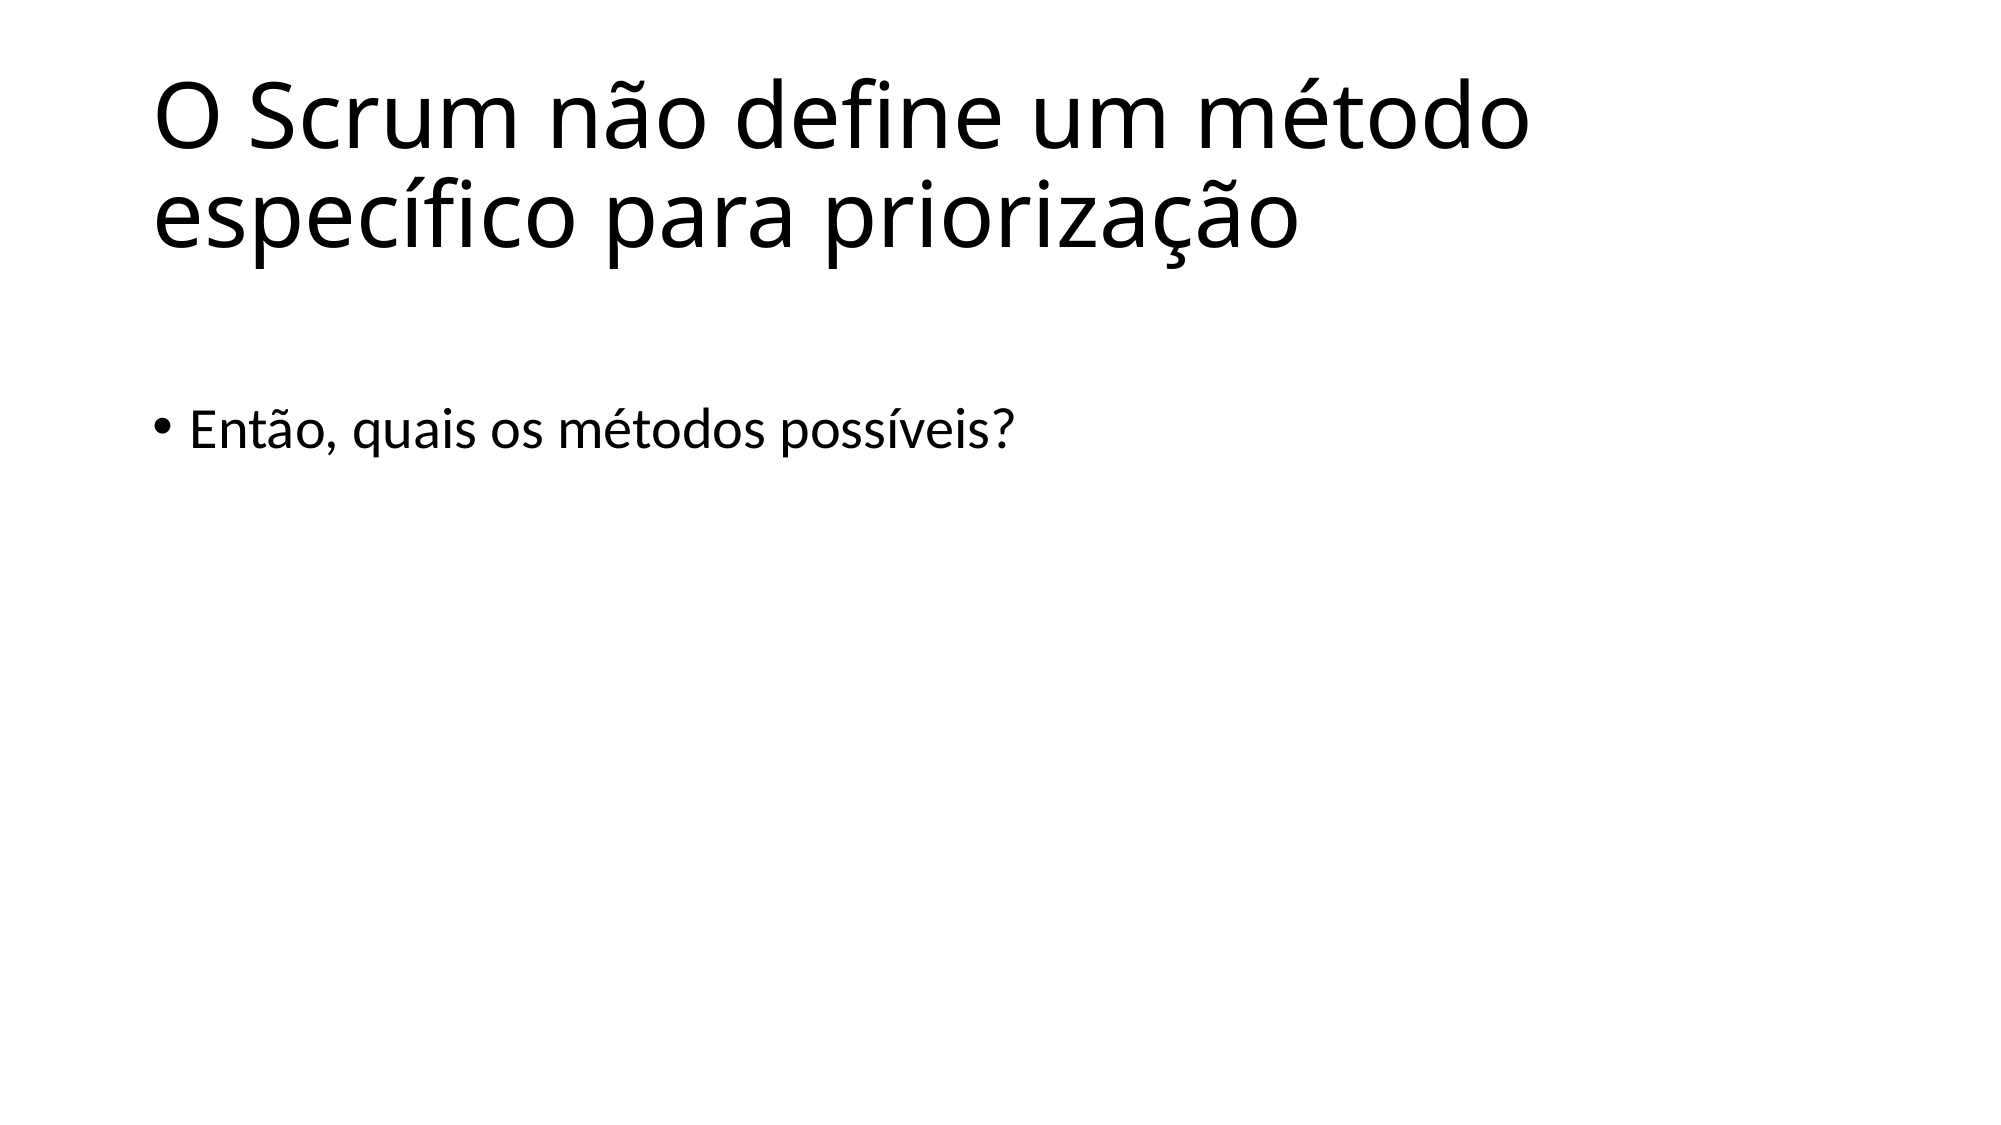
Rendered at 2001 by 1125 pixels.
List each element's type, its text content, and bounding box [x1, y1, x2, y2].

title O Scrum não define um método específico para priorização [137, 59, 1863, 278]
list Então, quais os métodos possíveis? [137, 299, 1863, 1014]
